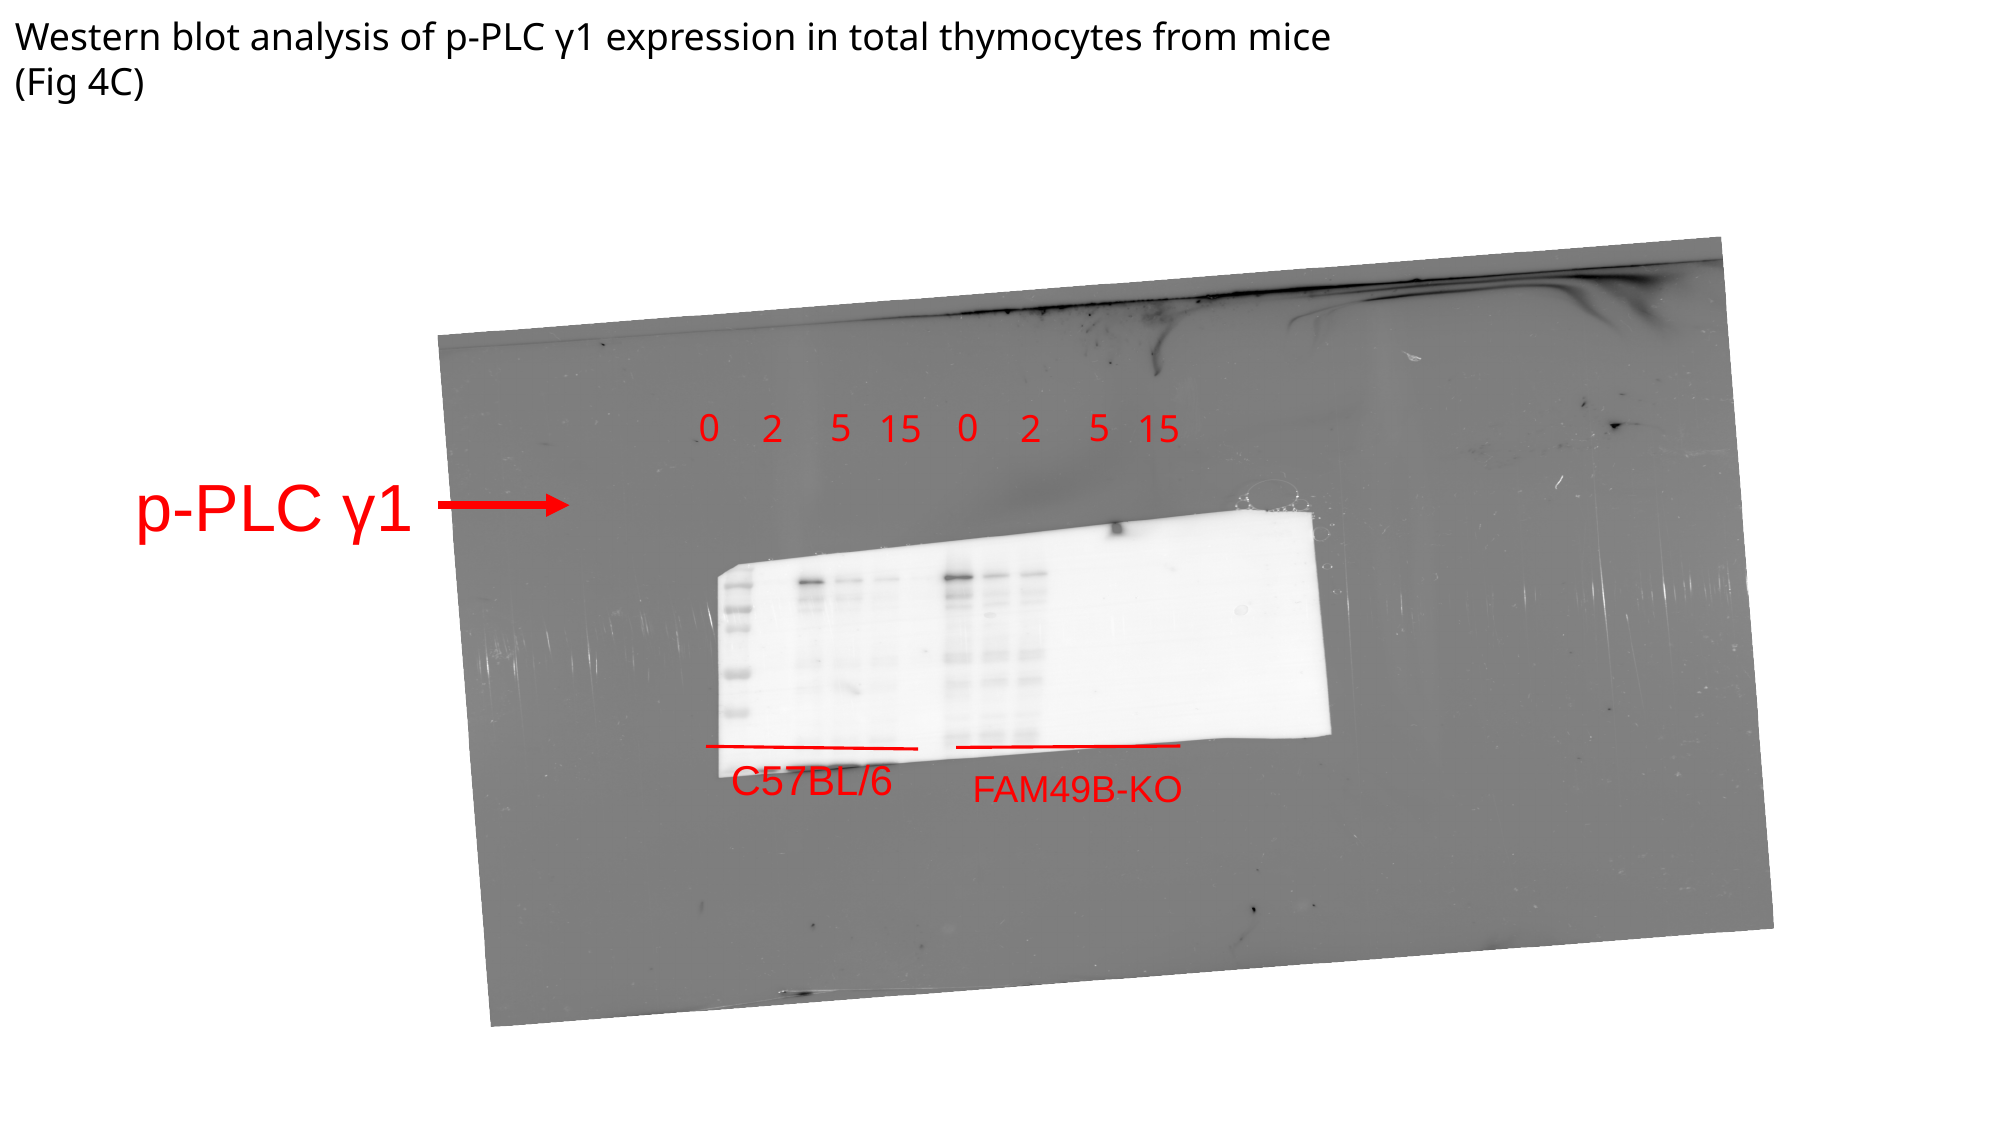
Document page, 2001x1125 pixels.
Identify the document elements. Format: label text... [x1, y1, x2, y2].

picture [439, 237, 1773, 1027]
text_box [705, 745, 919, 750]
text_box p-PLC γ1 [111, 456, 438, 552]
text_box Western blot analysis of p-PLC γ1 expression in total thymocytes from mice (Fig 4C) [0, 5, 1813, 110]
